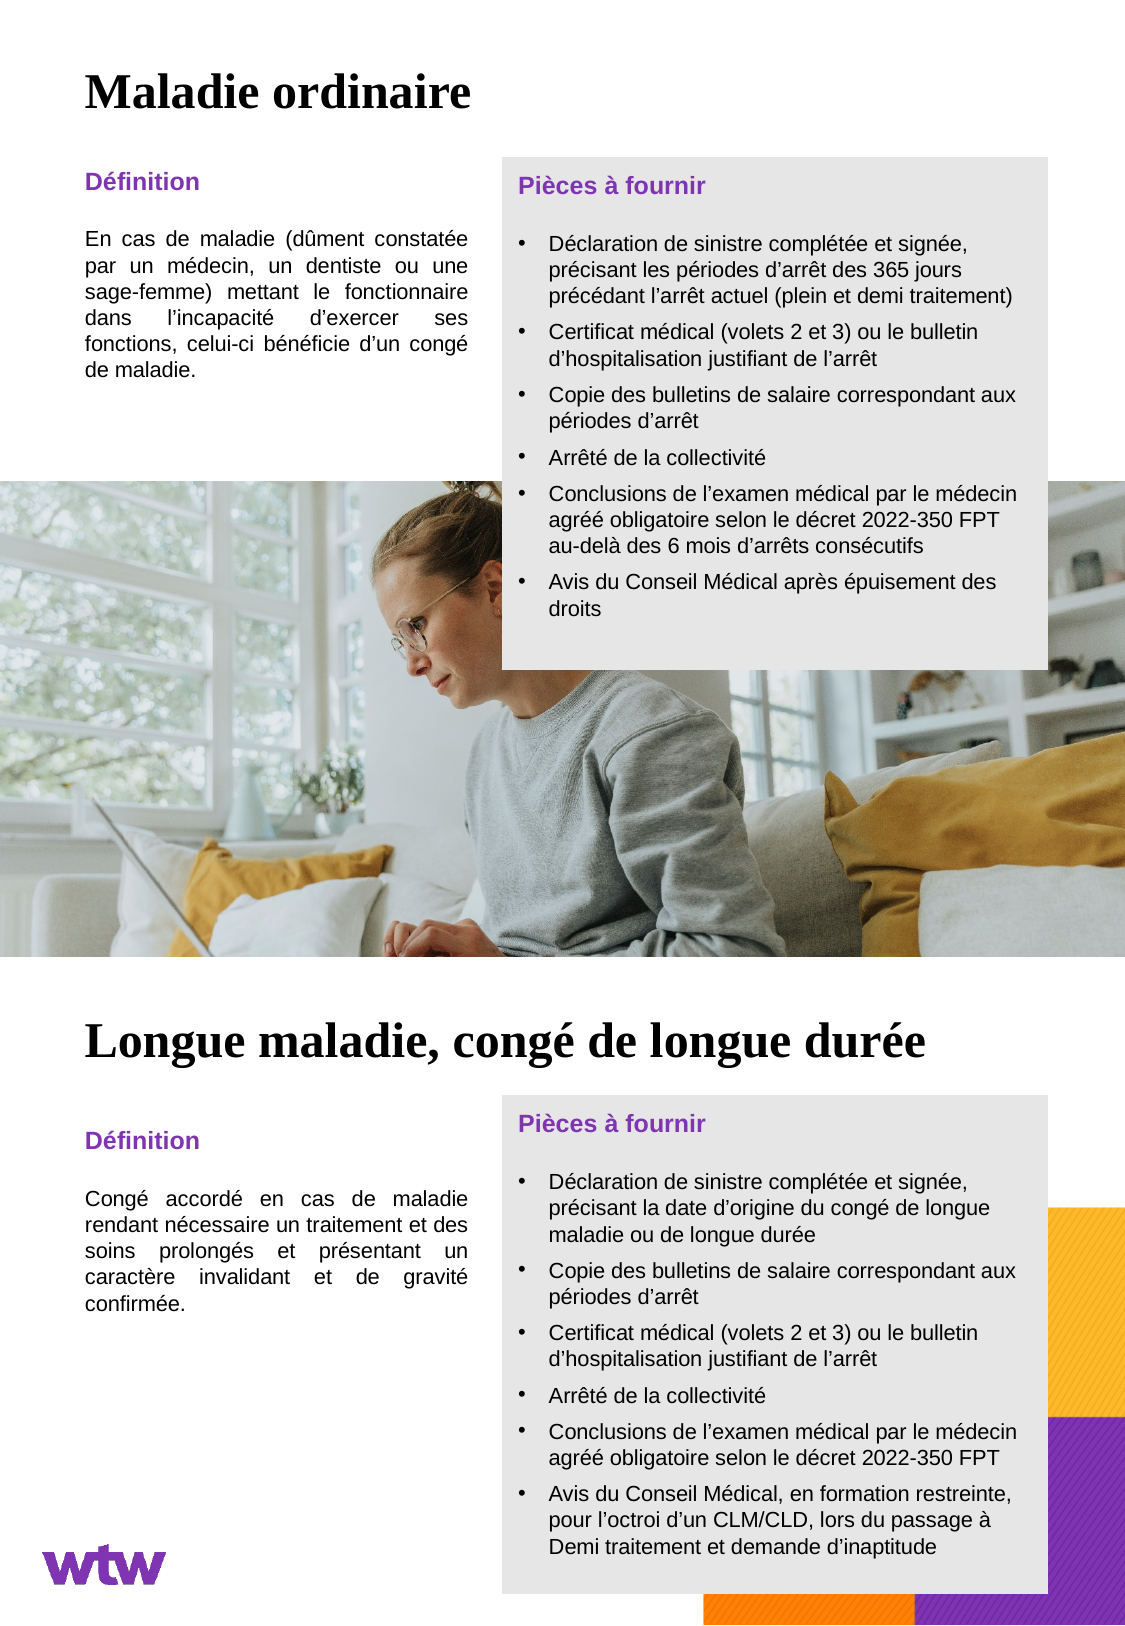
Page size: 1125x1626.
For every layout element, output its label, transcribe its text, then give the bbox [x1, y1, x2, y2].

text_box Longue maladie, congé de longue durée [70, 957, 1047, 1127]
text_box Pièces à fournir Déclaration de sinistre complétée et signée, précisant la date d’origine du congé de longue maladie ou de longue durée Copie des bulletins de salaire correspondant aux périodes d’arrêt Certificat médical (volets 2 et 3) ou le bulletin d’hospitalisation justifiant de l’arrêt Arrêté de la collectivité Conclusions de l’examen médical par le médecin agréé obligatoire selon le décret 2022-350 FPT Avis du Conseil Médical, en formation restreinte, pour l’octroi d’un CLM/CLD, lors du passage à Demi traitement et demande d’inaptitude [502, 1095, 1048, 1594]
text_box Définition En cas de maladie (dûment constatée par un médecin, un dentiste ou une sage-femme) mettant le fonctionnaire dans l’incapacité d’exercer ses fonctions, celui-ci bénéficie d’un congé de maladie. [70, 157, 484, 390]
picture [42, 1544, 166, 1585]
picture [0, 481, 1125, 957]
text_box Pièces à fournir Déclaration de sinistre complétée et signée, précisant les périodes d’arrêt des 365 jours précédant l’arrêt actuel (plein et demi traitement) Certificat médical (volets 2 et 3) ou le bulletin d’hospitalisation justifiant de l’arrêt Copie des bulletins de salaire correspondant aux périodes d’arrêt Arrêté de la collectivité Conclusions de l’examen médical par le médecin agréé obligatoire selon le décret 2022-350 FPT au-delà des 6 mois d’arrêts consécutifs Avis du Conseil Médical après épuisement des droits [502, 157, 1048, 481]
text_box Définition Congé accordé en cas de maladie rendant nécessaire un traitement et des soins prolongés et présentant un caractère invalidant et de gravité confirmée. [70, 1117, 484, 1323]
text_box Maladie ordinaire [70, 0, 878, 178]
picture [703, 1207, 1125, 1625]
